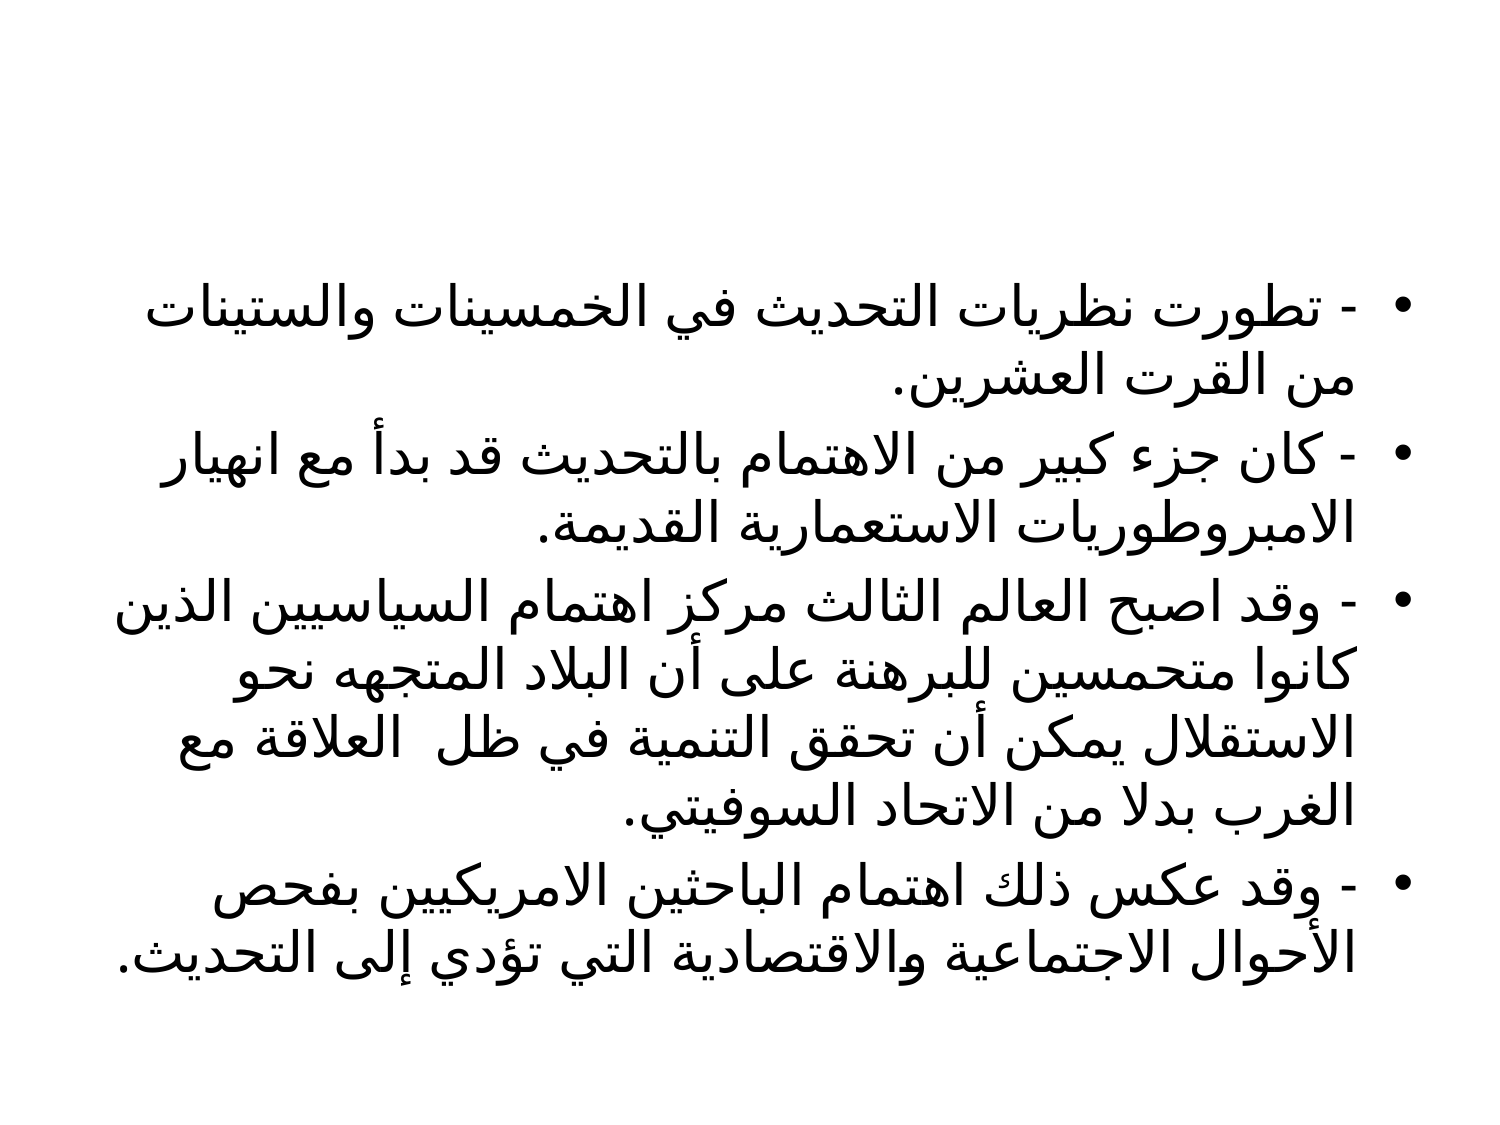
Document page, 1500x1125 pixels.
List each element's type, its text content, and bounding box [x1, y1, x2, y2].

list - تطورت نظريات التحديث في الخمسينات والستينات من القرت العشرين. - كان جزء كبير من الاهتمام بالتحديث قد بدأ مع انهيار الامبروطوريات الاستعمارية القديمة. - وقد اصبح العالم الثالث مركز اهتمام السياسيين الذين كانوا متحمسين للبرهنة على أن البلاد المتجهه نحو الاستقلال يمكن أن تحقق التنمية في ظل العلاقة مع الغرب بدلا من الاتحاد السوفيتي. - وقد عكس ذلك اهتمام الباحثين الامريكيين بفحص الأحوال الاجتماعية والاقتصادية التي تؤدي إلى التحديث. [75, 262, 1425, 1005]
